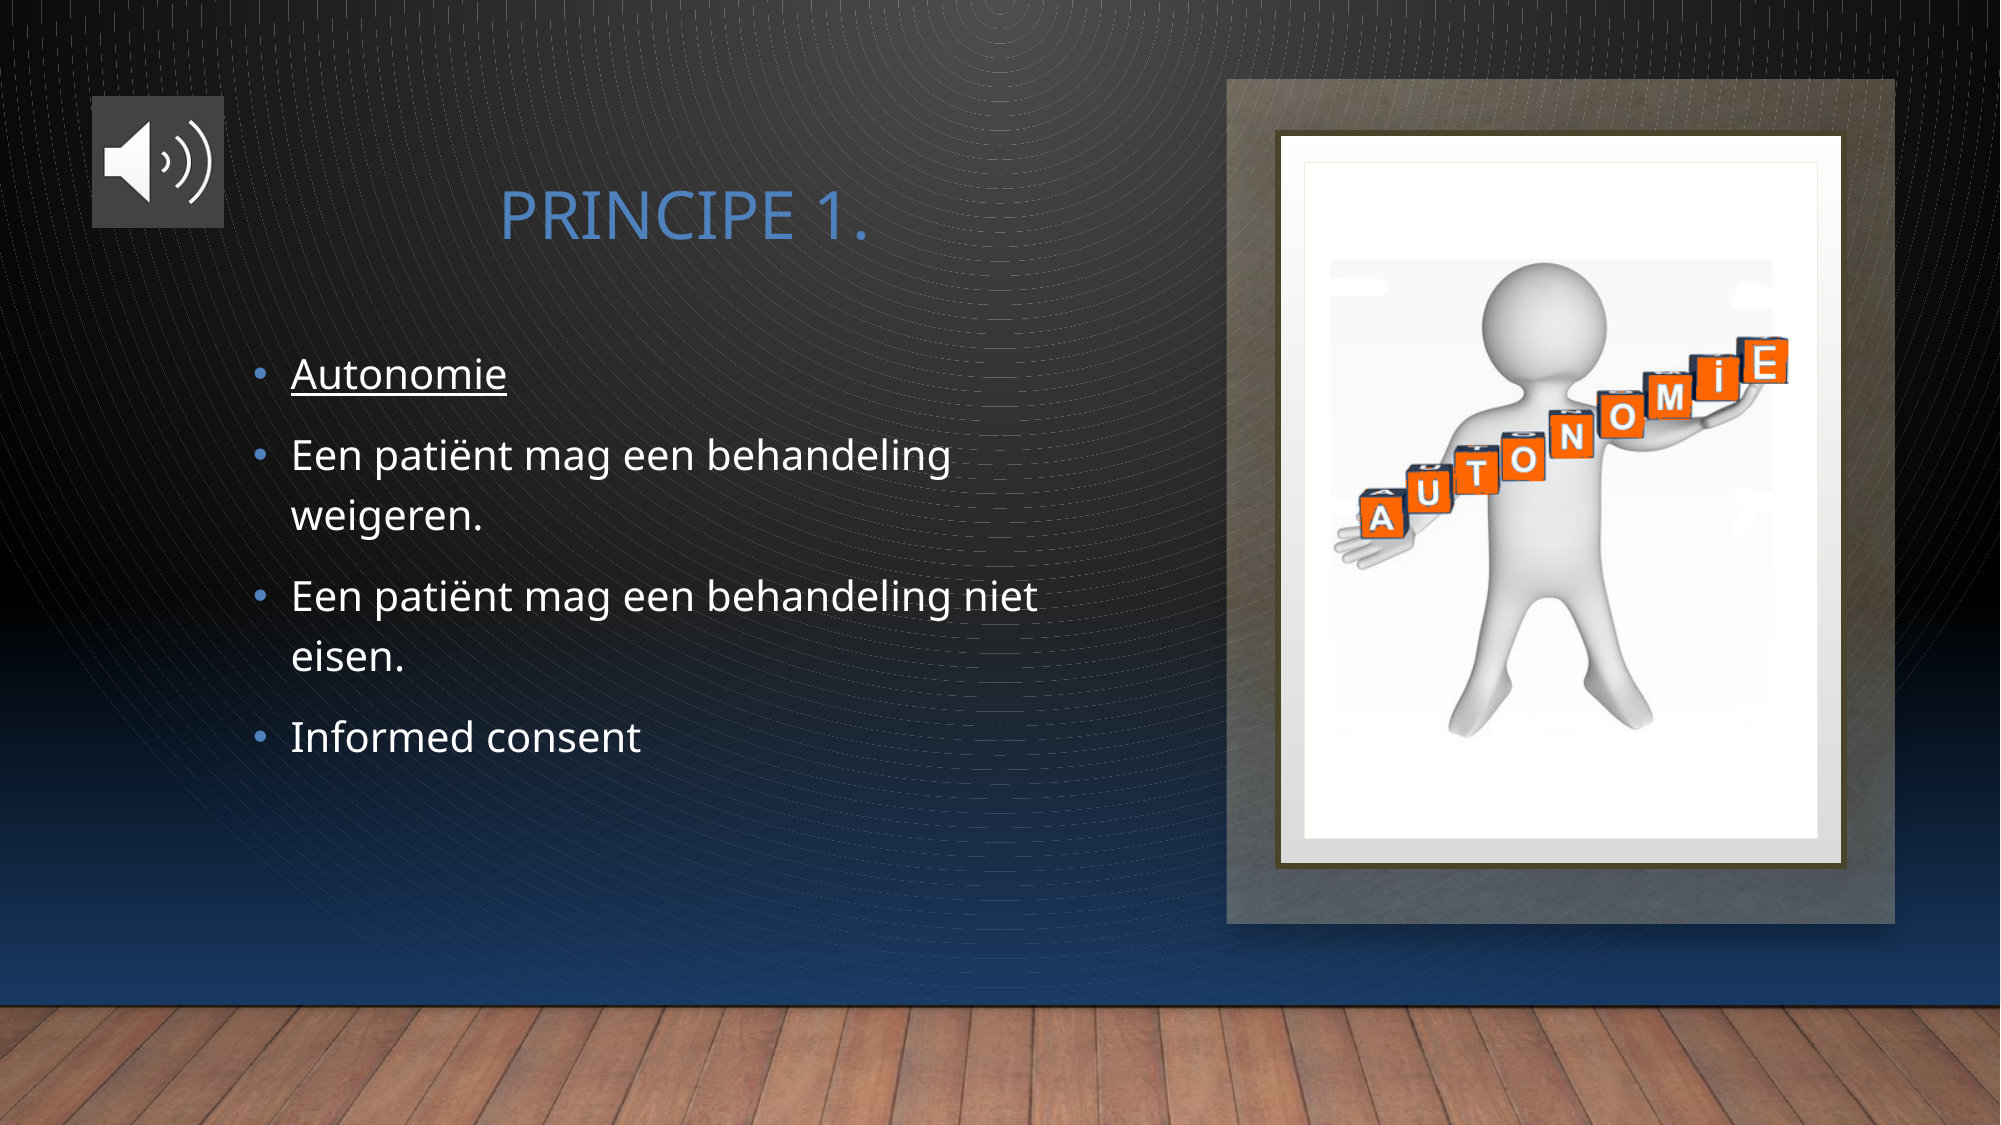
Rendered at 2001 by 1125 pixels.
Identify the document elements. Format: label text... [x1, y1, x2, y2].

list Autonomie Een patiënt mag een behandeling weigeren. Een patiënt mag een behandeling niet eisen. Informed consent [238, 330, 1149, 897]
picture [91, 95, 225, 229]
title Principe 1. [238, 131, 1149, 305]
picture [1331, 258, 1791, 742]
picture [0, 1005, 2000, 1125]
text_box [1226, 78, 1896, 924]
